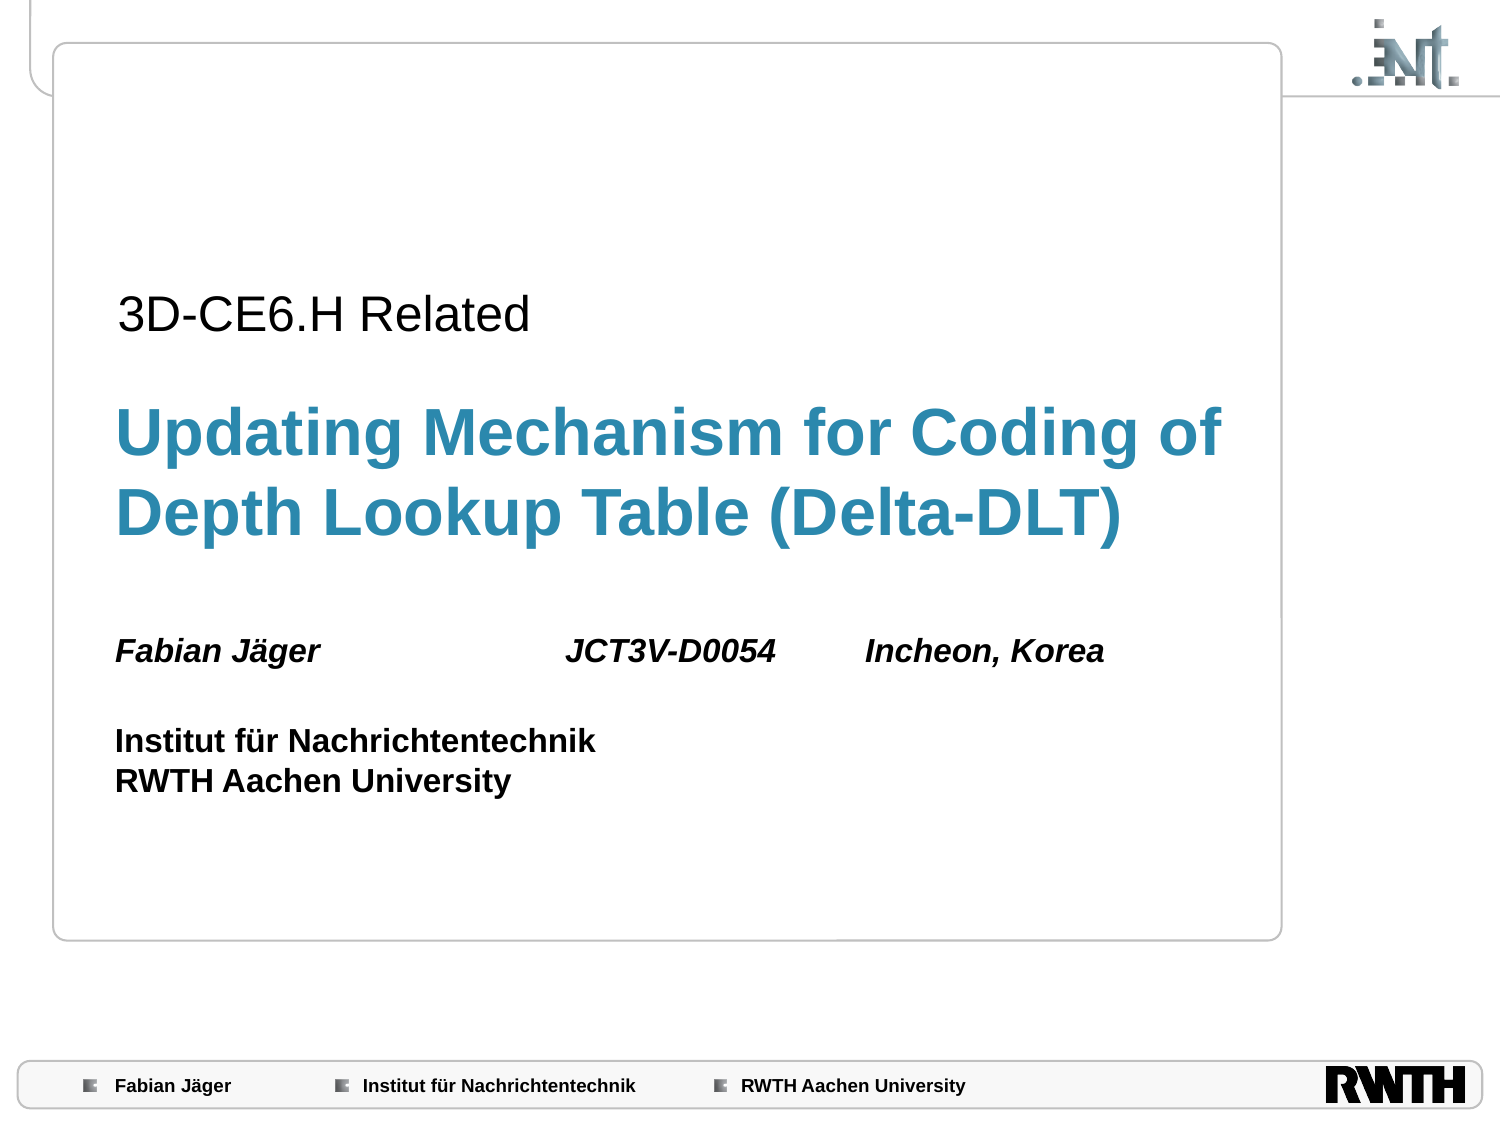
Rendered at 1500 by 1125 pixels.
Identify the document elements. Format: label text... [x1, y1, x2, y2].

picture [1325, 1066, 1468, 1104]
picture [335, 1079, 349, 1092]
title Updating Mechanism for Coding of Depth Lookup Table (Delta-DLT) [100, 375, 1282, 563]
subtitle Fabian Jäger JCT3V-D0054 Incheon, Korea [100, 621, 1270, 712]
picture [714, 1079, 727, 1092]
text_box 3D-CE6.H Related [102, 274, 547, 349]
picture [83, 1079, 97, 1092]
picture [1352, 19, 1459, 90]
